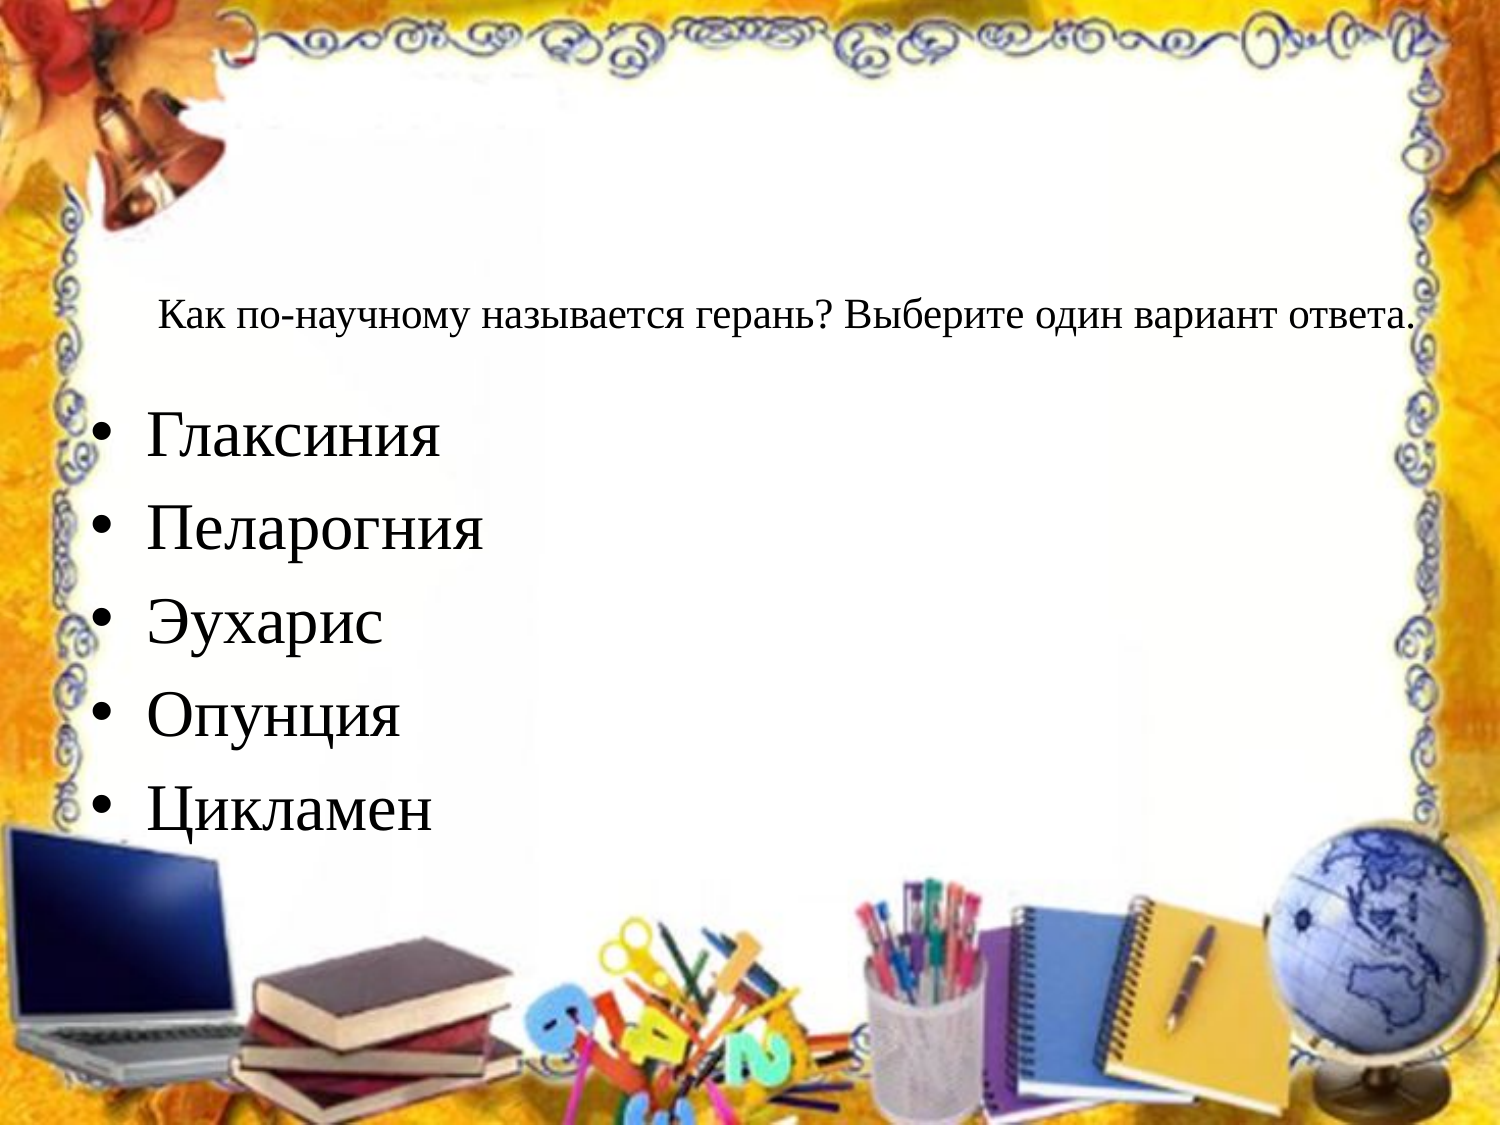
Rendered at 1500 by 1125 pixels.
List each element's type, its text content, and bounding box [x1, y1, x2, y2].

picture [0, 0, 1500, 1125]
title Как по-научному называется герань? Выберите один вариант ответа. [112, 262, 1463, 413]
list Глаксиния Пеларогния Эухарис Опунция Цикламен [75, 382, 1425, 1125]
